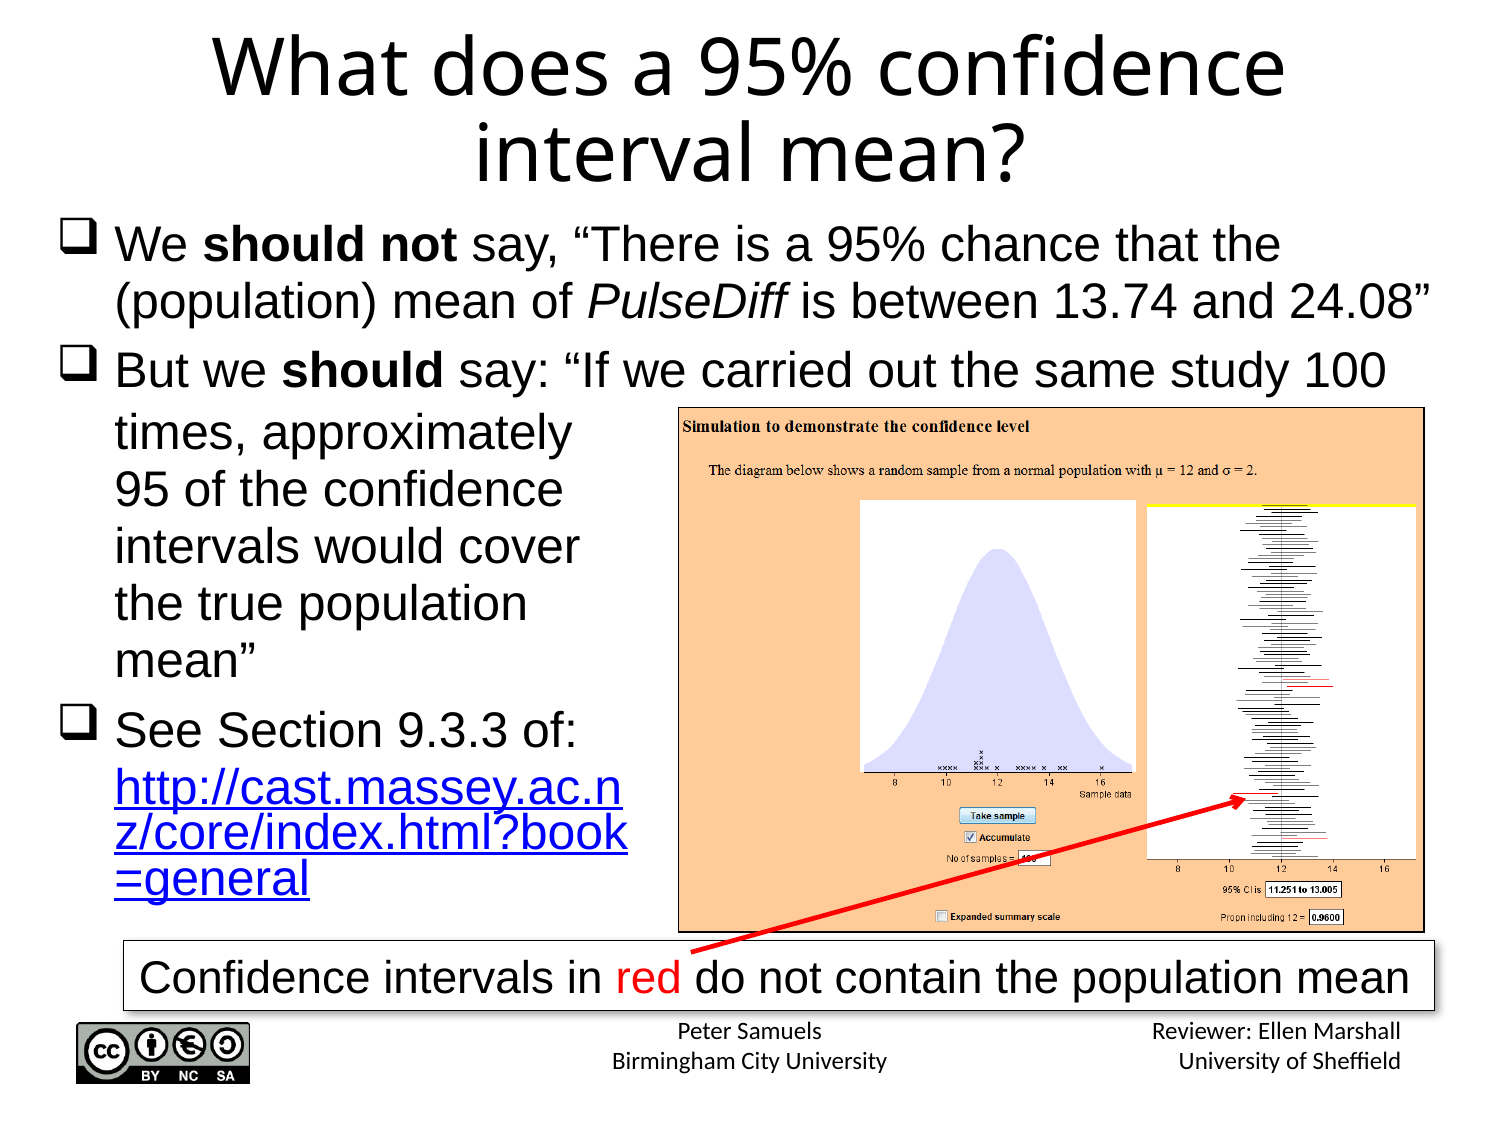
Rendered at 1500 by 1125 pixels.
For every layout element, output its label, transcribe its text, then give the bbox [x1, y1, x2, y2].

text_box Reviewer: Ellen Marshall University of Sheffield [1038, 1020, 1417, 1083]
text_box Confidence intervals in red do not contain the population mean [123, 940, 1435, 1011]
list We should not say, “There is a 95% chance that the (population) mean of PulseDiff is between 13.74 and 24.08” But we should say: “If we carried out the same study 100 [41, 208, 1471, 409]
picture [76, 1022, 251, 1084]
title What does a 95% confidence interval mean? [75, 19, 1425, 207]
text_box Peter Samuels Birmingham City University [549, 1020, 951, 1083]
picture [678, 408, 1424, 932]
text_box times, approximately 95 of the confidence intervals would cover the true population mean” See Section 9.3.3 of: http://cast.massey.ac.nz/core/index.html?book=general [41, 396, 644, 941]
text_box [690, 798, 1247, 953]
